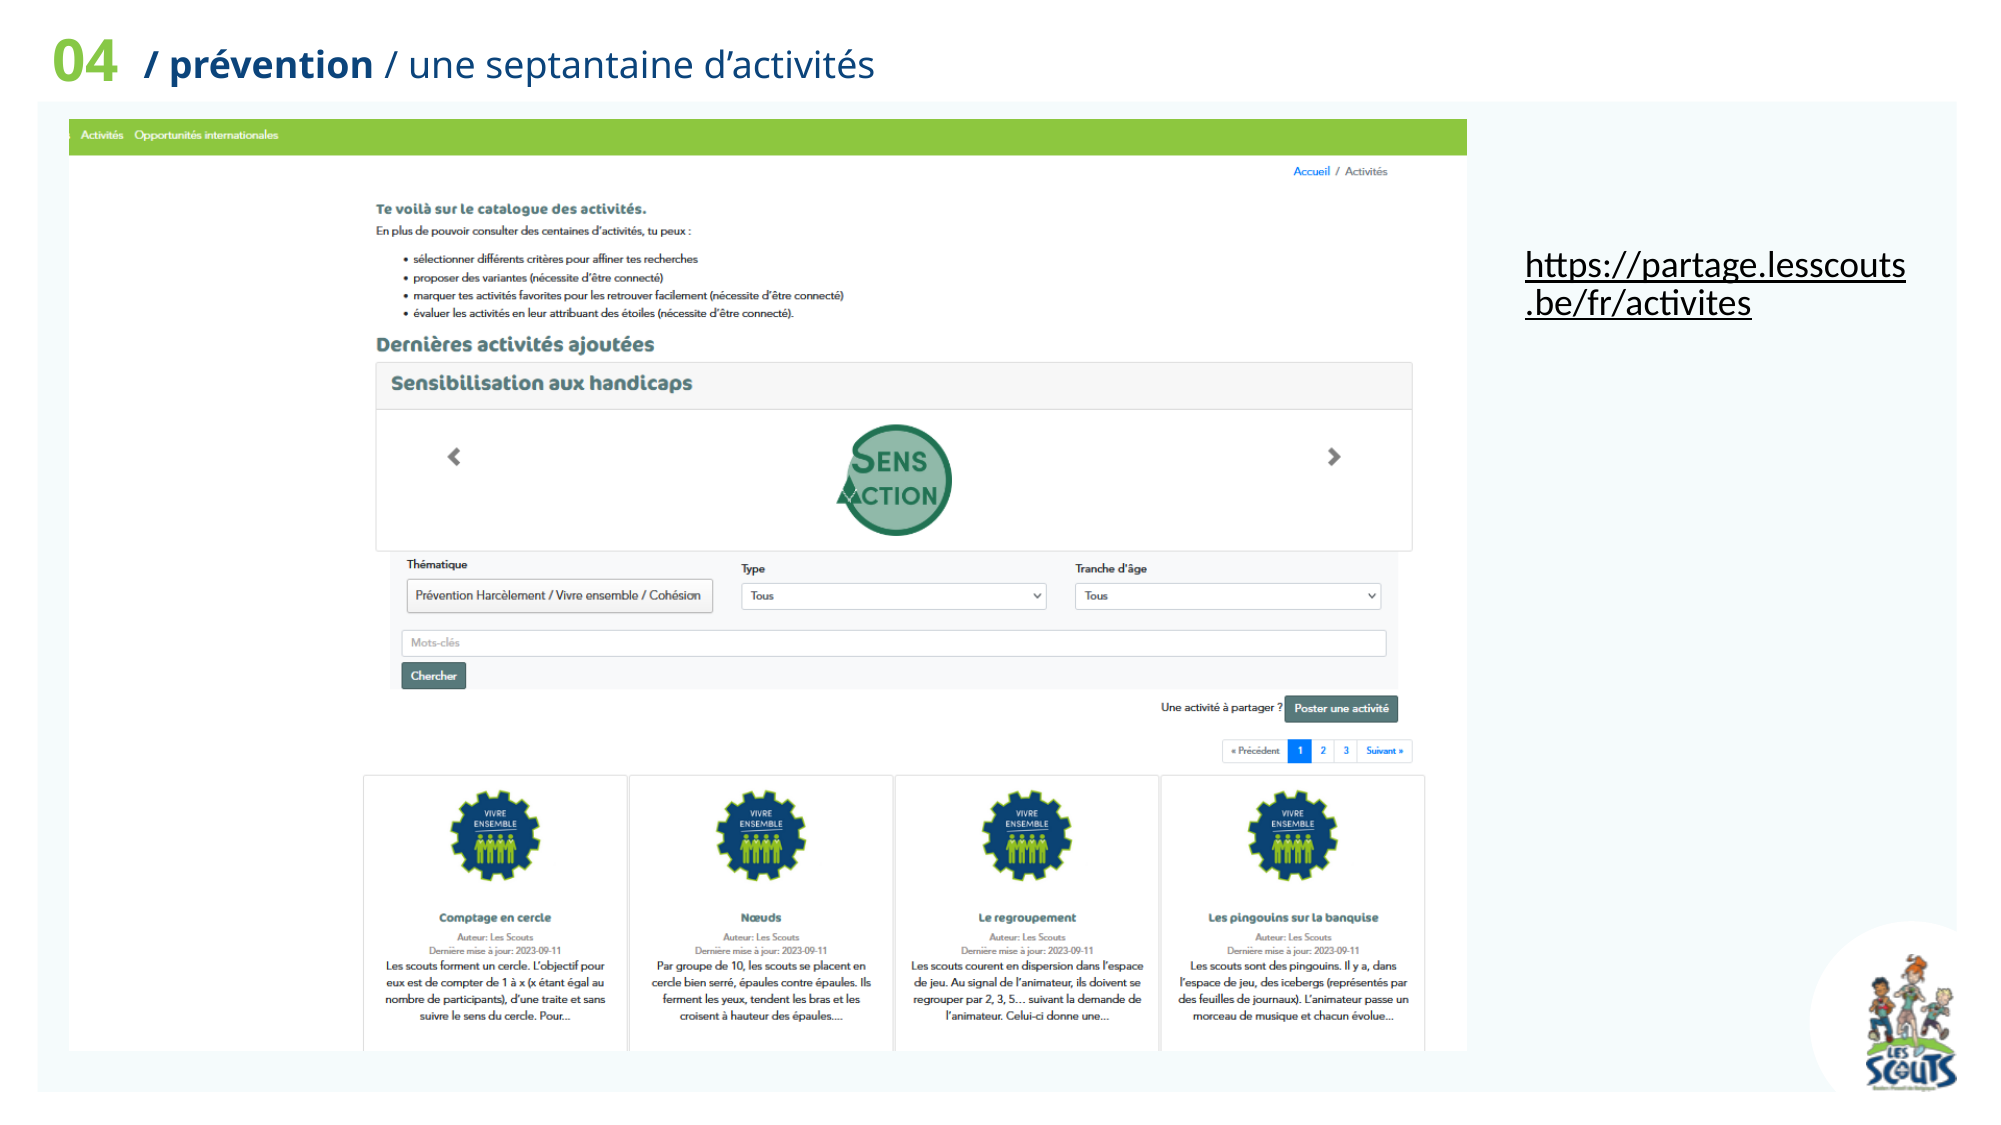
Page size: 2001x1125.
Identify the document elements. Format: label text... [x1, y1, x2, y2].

picture [1866, 954, 1957, 1092]
text_box https://partage.lesscouts.be/fr/activites [1510, 232, 1931, 338]
text_box / prévention / une septantaine d’activités [151, 33, 1310, 94]
picture [69, 119, 1467, 1051]
text_box 04 [37, 15, 151, 101]
